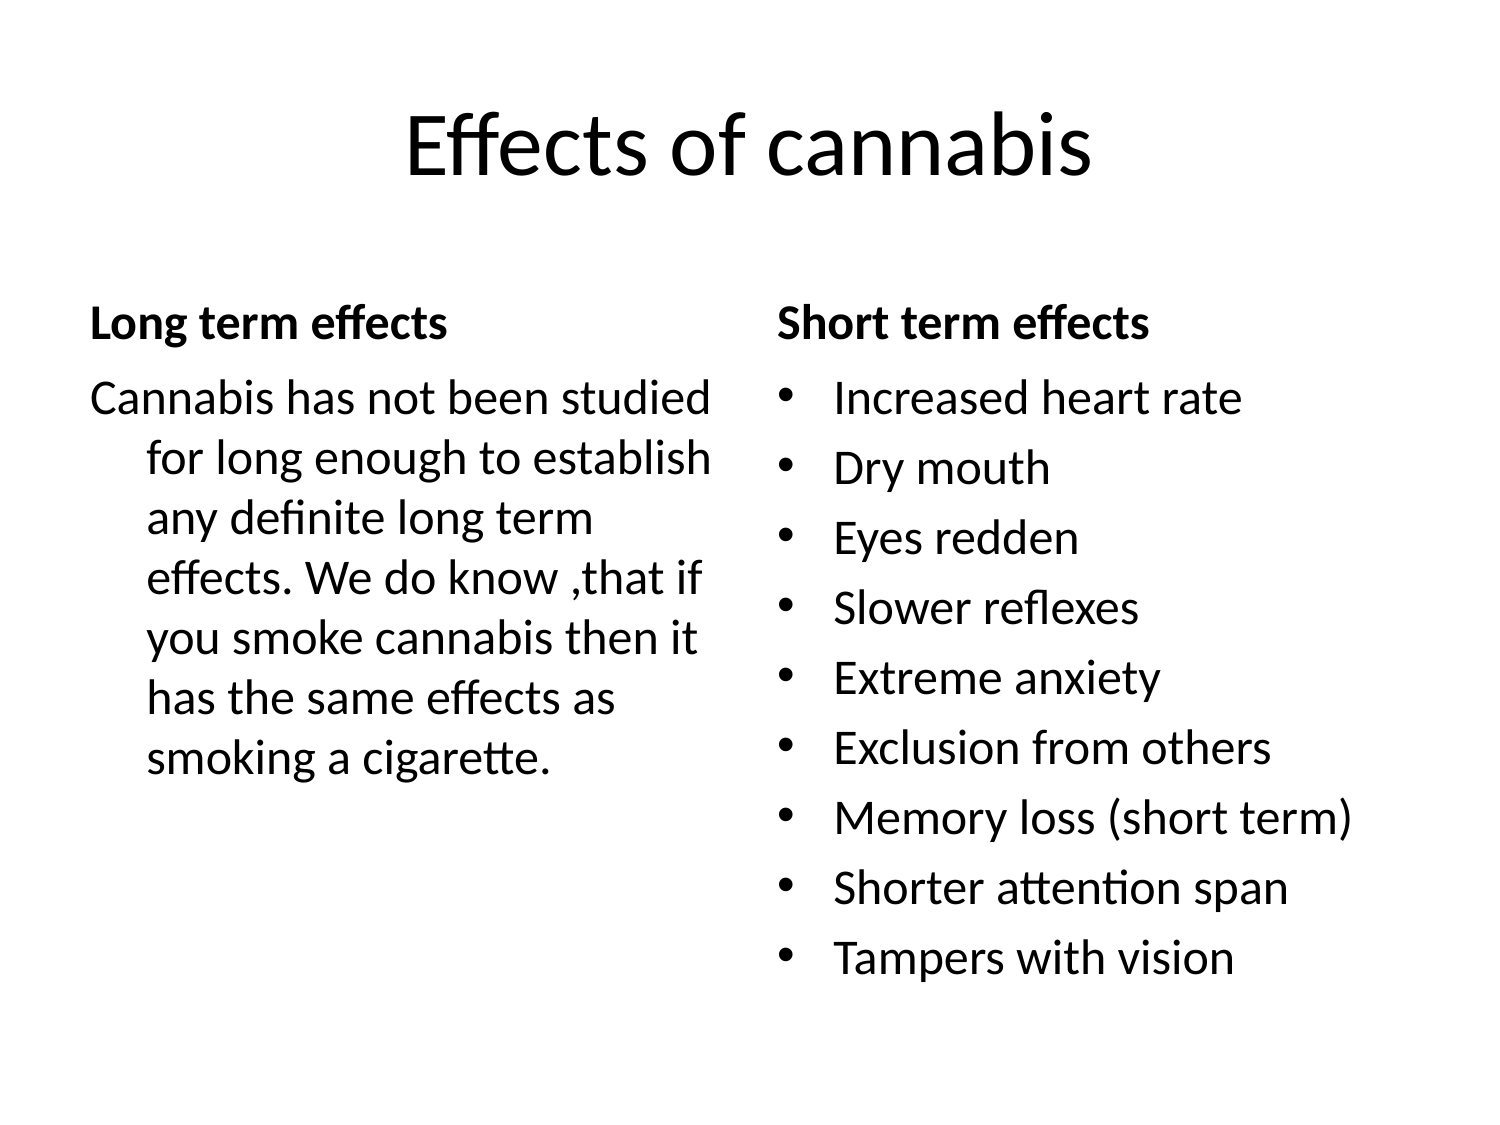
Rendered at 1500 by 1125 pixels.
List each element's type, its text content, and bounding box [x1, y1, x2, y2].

list Increased heart rate Dry mouth Eyes redden Slower reflexes Extreme anxiety Exclusion from others Memory loss (short term) Shorter attention span Tampers with vision [761, 356, 1425, 1005]
list Short term effects [761, 251, 1425, 356]
list Cannabis has not been studied for long enough to establish any definite long term effects. We do know ,that if you smoke cannabis then it has the same effects as smoking a cigarette. [75, 356, 738, 1005]
list Long term effects [75, 251, 738, 356]
title Effects of cannabis [75, 45, 1425, 233]
